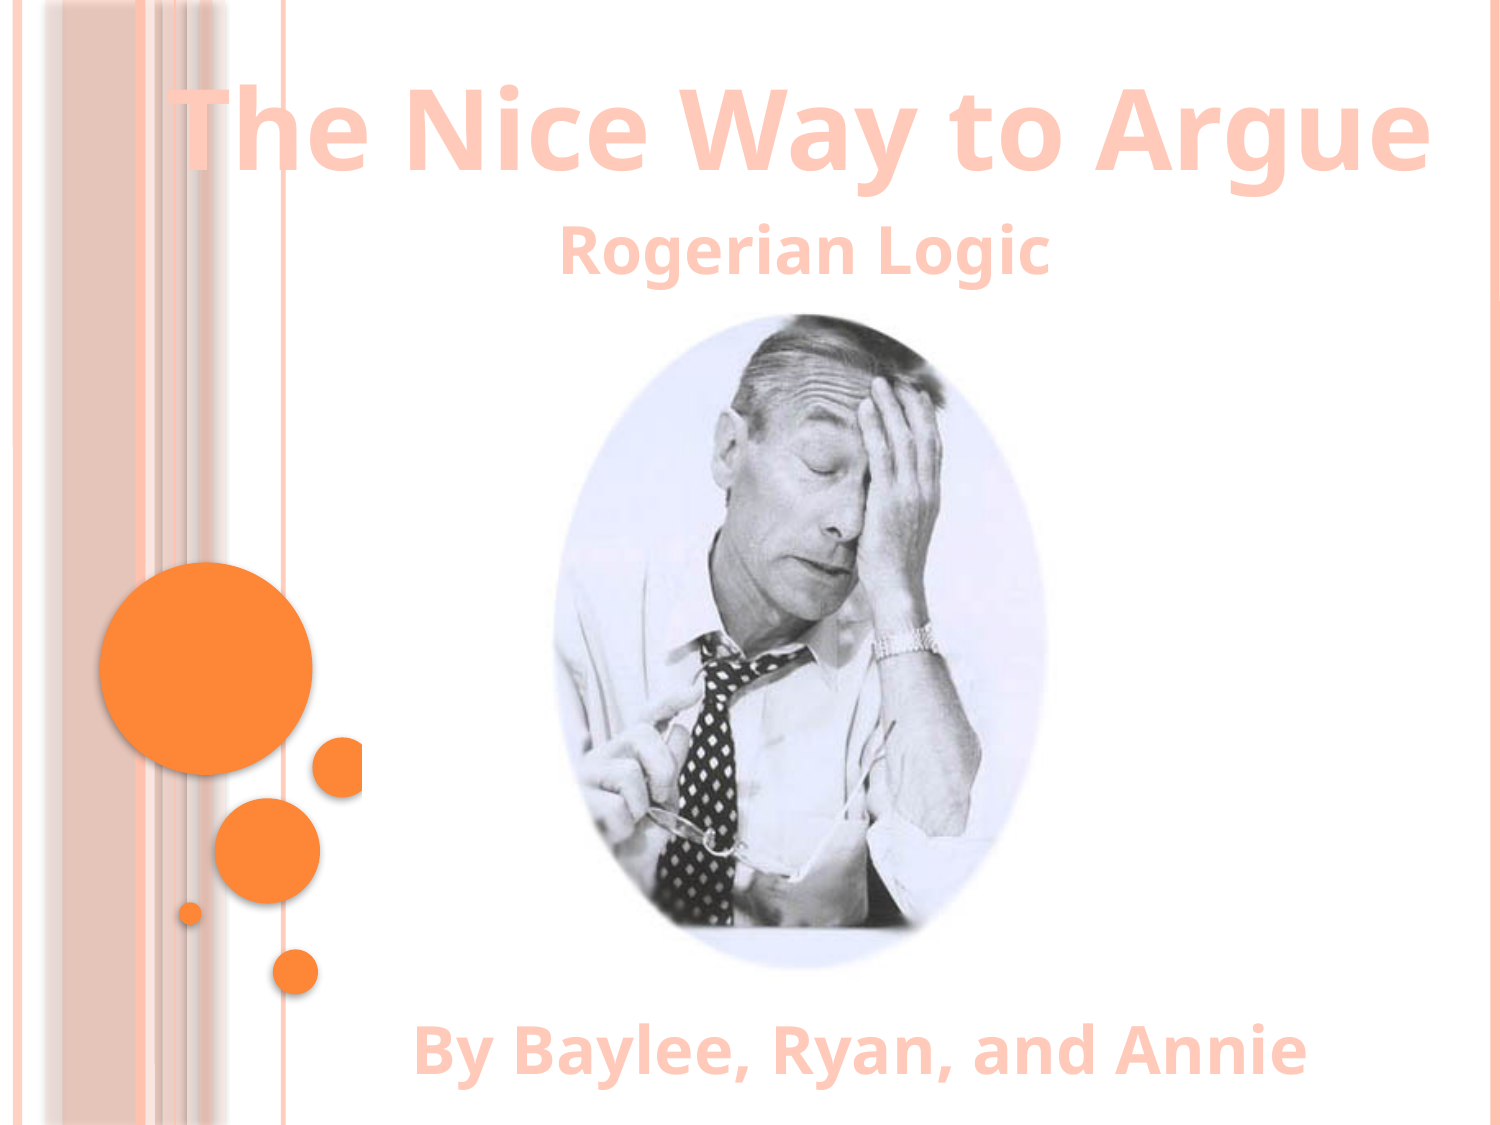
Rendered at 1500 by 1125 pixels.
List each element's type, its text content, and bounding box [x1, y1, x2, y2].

text_box By Baylee, Ryan, and Annie [1194, 999, 1325, 1095]
text_box The Nice Way to Argue [151, 49, 1451, 200]
picture [361, 181, 1188, 1125]
